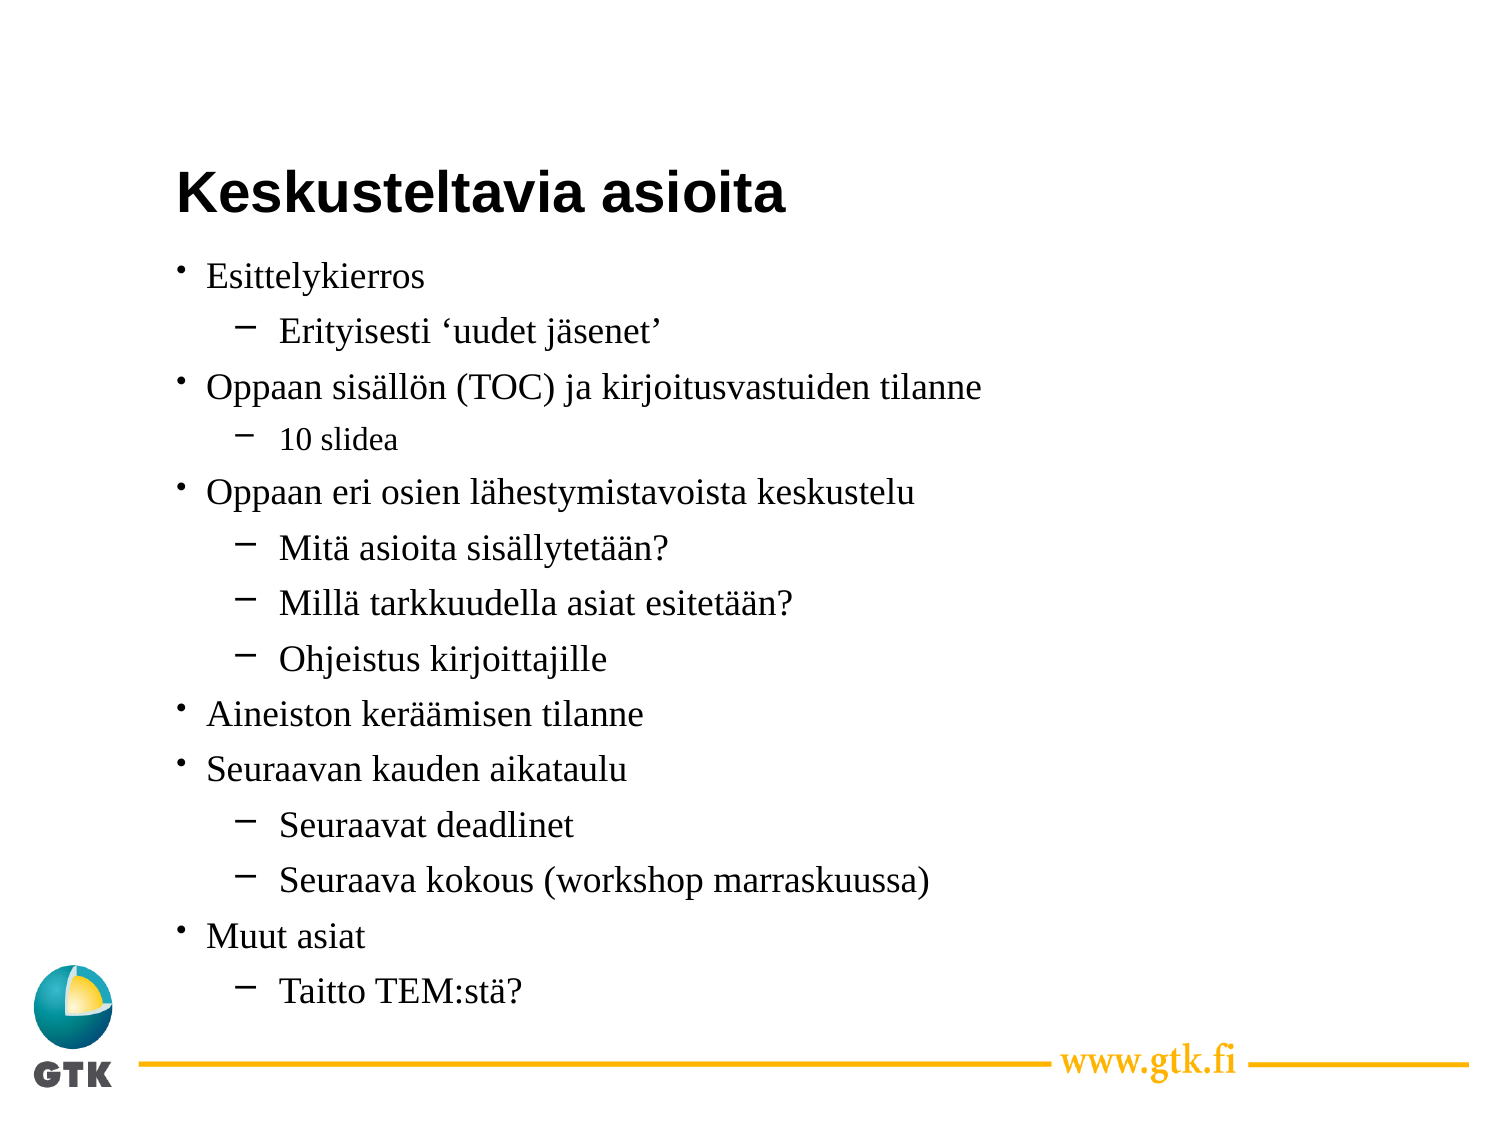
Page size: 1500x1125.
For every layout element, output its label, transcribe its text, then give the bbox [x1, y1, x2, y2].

picture [131, 1032, 1478, 1092]
title Keskusteltavia asioita [161, 31, 1448, 232]
picture [28, 952, 118, 1094]
list Esittelykierros Erityisesti ‘uudet jäsenet’ Oppaan sisällön (TOC) ja kirjoitusvastuiden tilanne 10 slidea Oppaan eri osien lähestymistavoista keskustelu Mitä asioita sisällytetään? Millä tarkkuudella asiat esitetään? Ohjeistus kirjoittajille Aineiston keräämisen tilanne Seuraavan kauden aikataulu Seuraavat deadlinet Seuraava kokous (workshop marraskuussa) Muut asiat Taitto TEM:stä? [161, 243, 1448, 1000]
